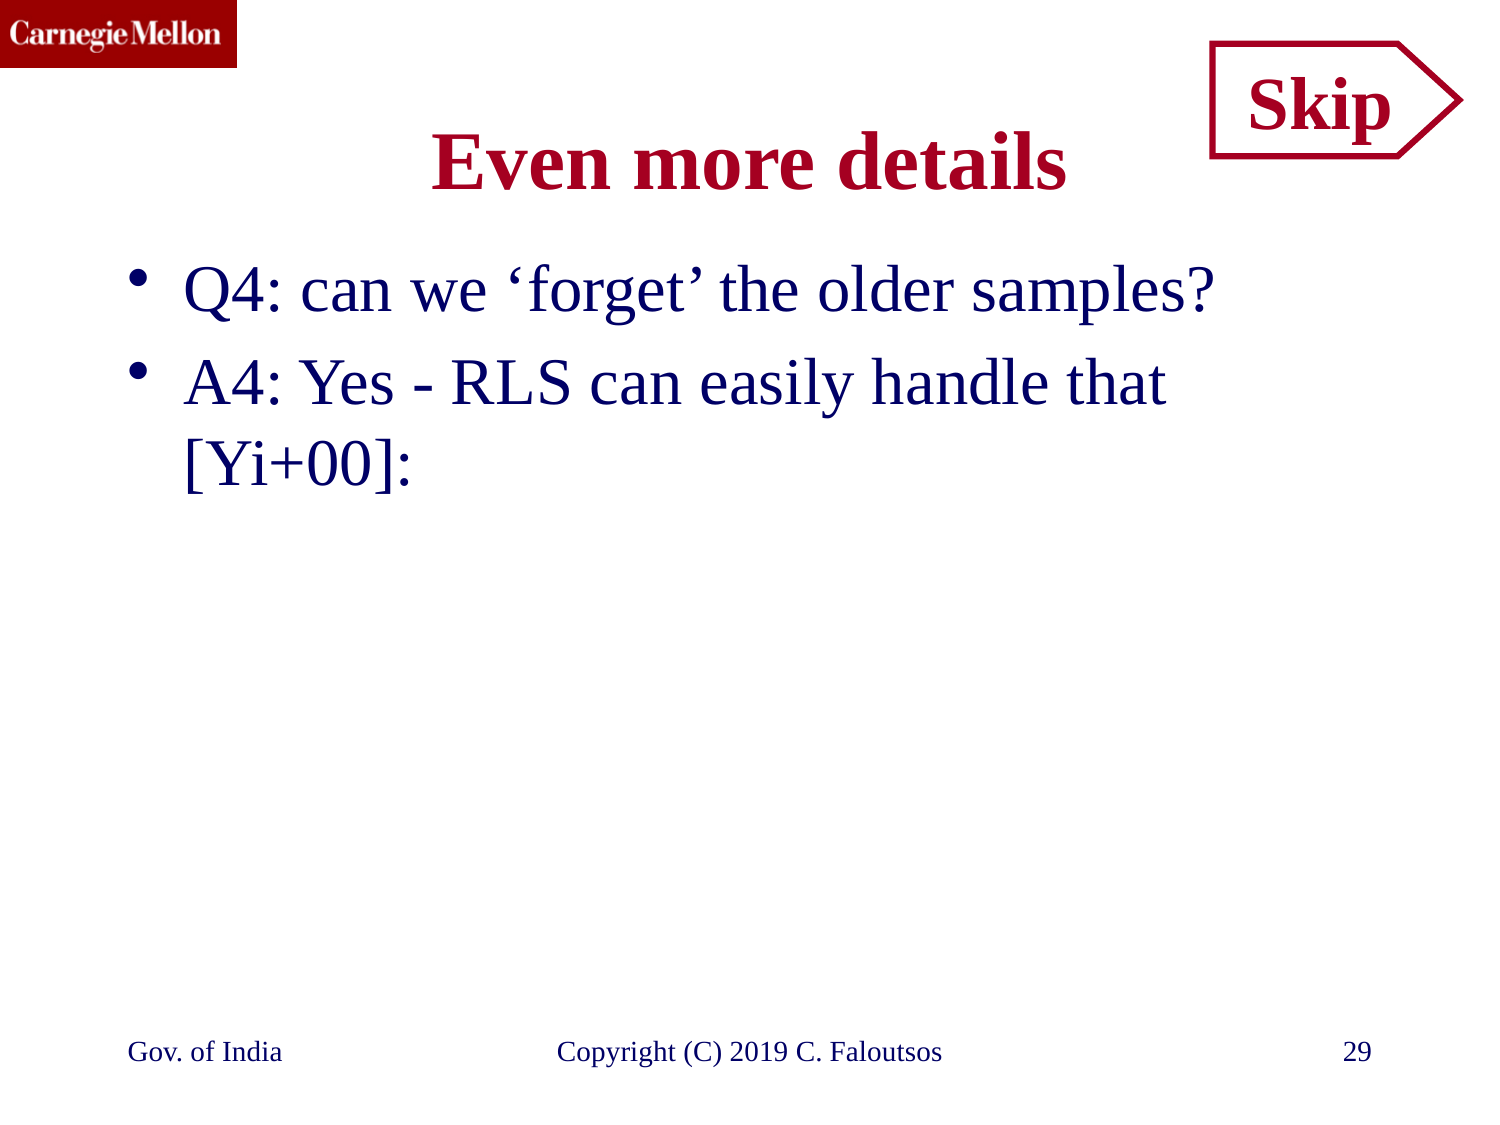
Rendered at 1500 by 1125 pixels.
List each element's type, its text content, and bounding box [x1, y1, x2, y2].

text_box Skip [1212, 43, 1460, 157]
title Even more details [112, 99, 1388, 213]
slide_number Gov. of India [112, 1024, 426, 1101]
list Q4: can we ‘forget’ the older samples? A4: Yes - RLS can easily handle that [Yi+00]: [112, 237, 1388, 1001]
picture [0, 0, 237, 68]
slide_number 29 [1074, 1024, 1388, 1101]
footer Copyright (C) 2019 C. Faloutsos [512, 1024, 988, 1101]
